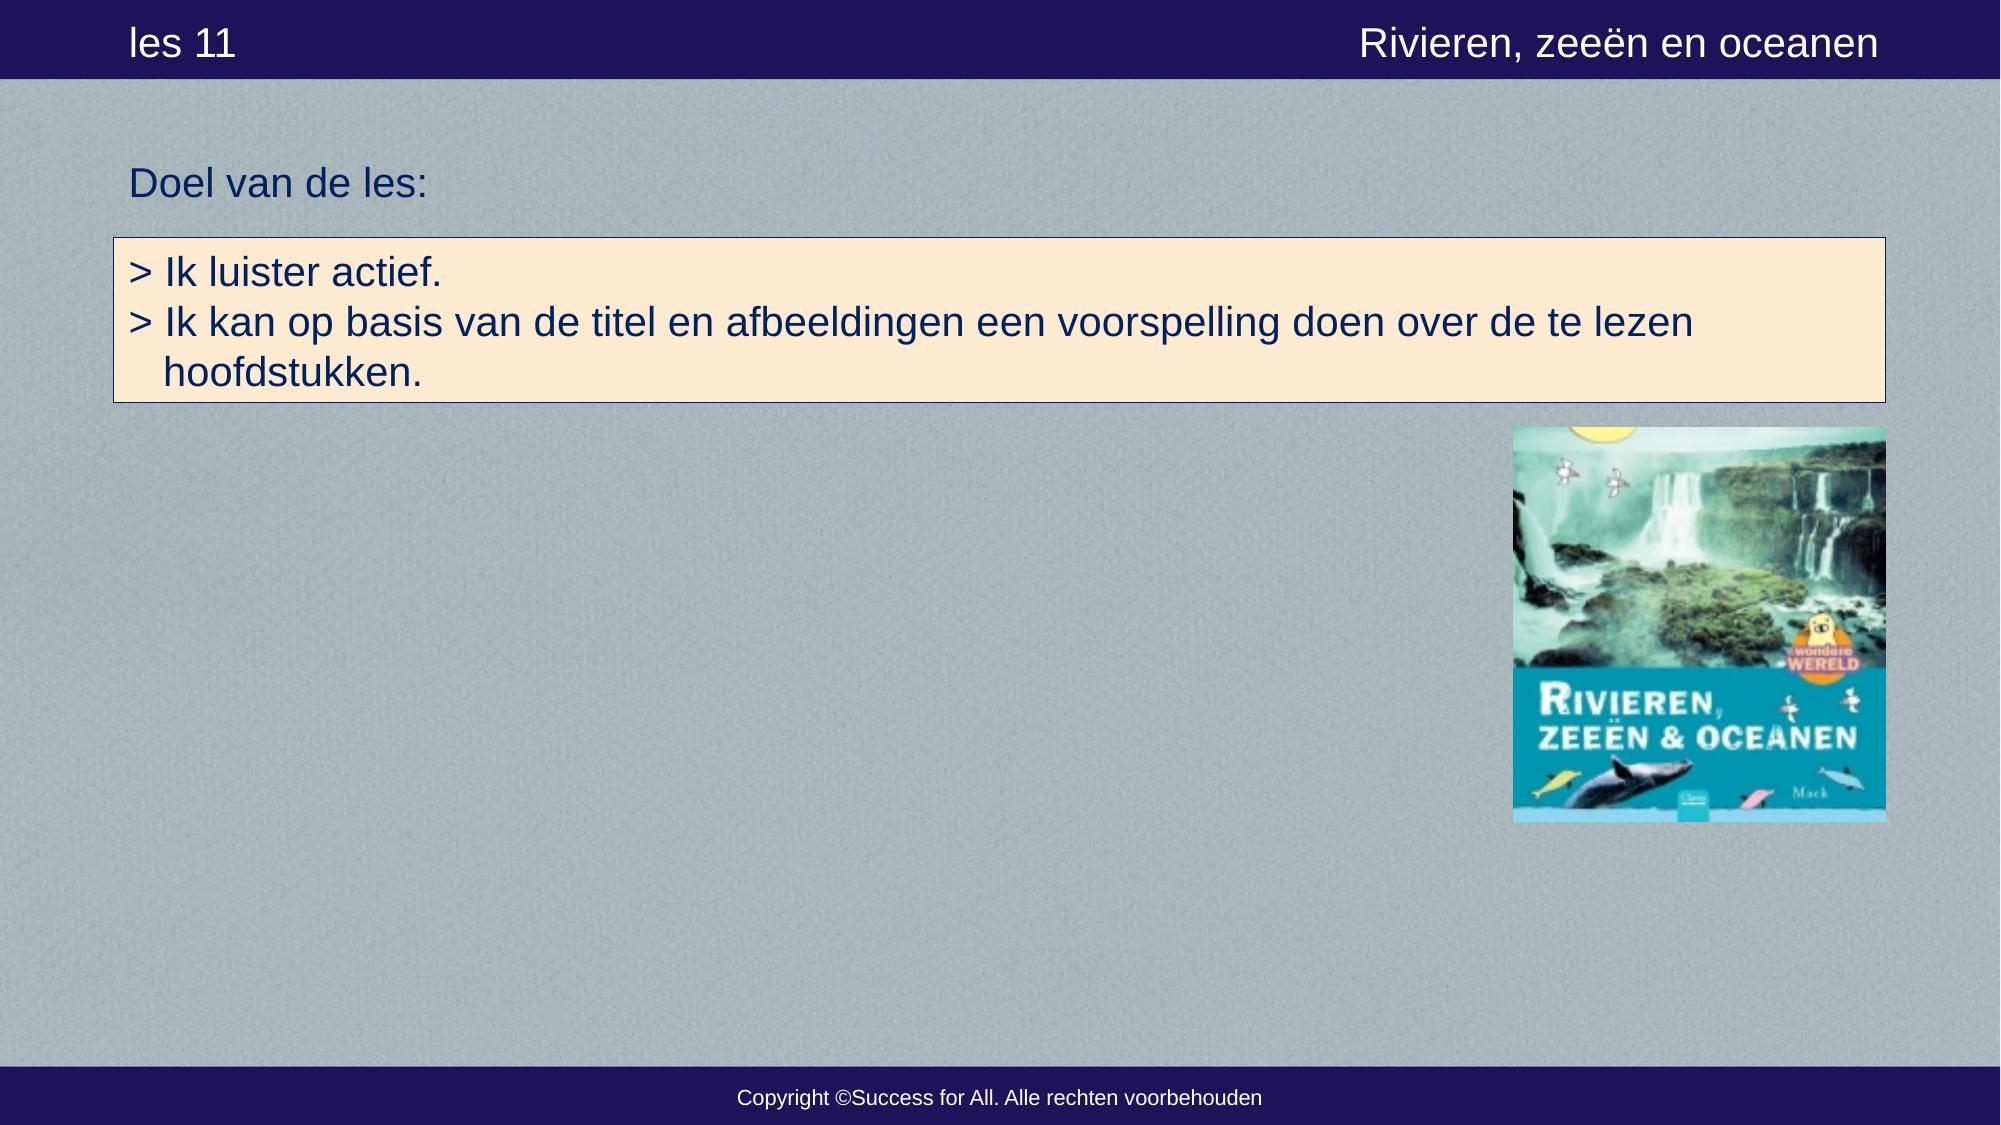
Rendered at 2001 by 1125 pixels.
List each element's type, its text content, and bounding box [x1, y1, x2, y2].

text_box Doel van de les: [113, 148, 1635, 214]
text_box Rivieren, zeeën en oceanen [1000, 8, 1906, 73]
text_box les 11 [114, 8, 354, 73]
text_box > Ik luister actief. > Ik kan op basis van de titel en afbeeldingen een voorspelling doen over de te lezen hoofdstukken. [113, 237, 1886, 403]
text_box Copyright ©Success for All. Alle rechten voorbehouden [0, 1076, 2000, 1125]
picture [0, 0, 2001, 1125]
